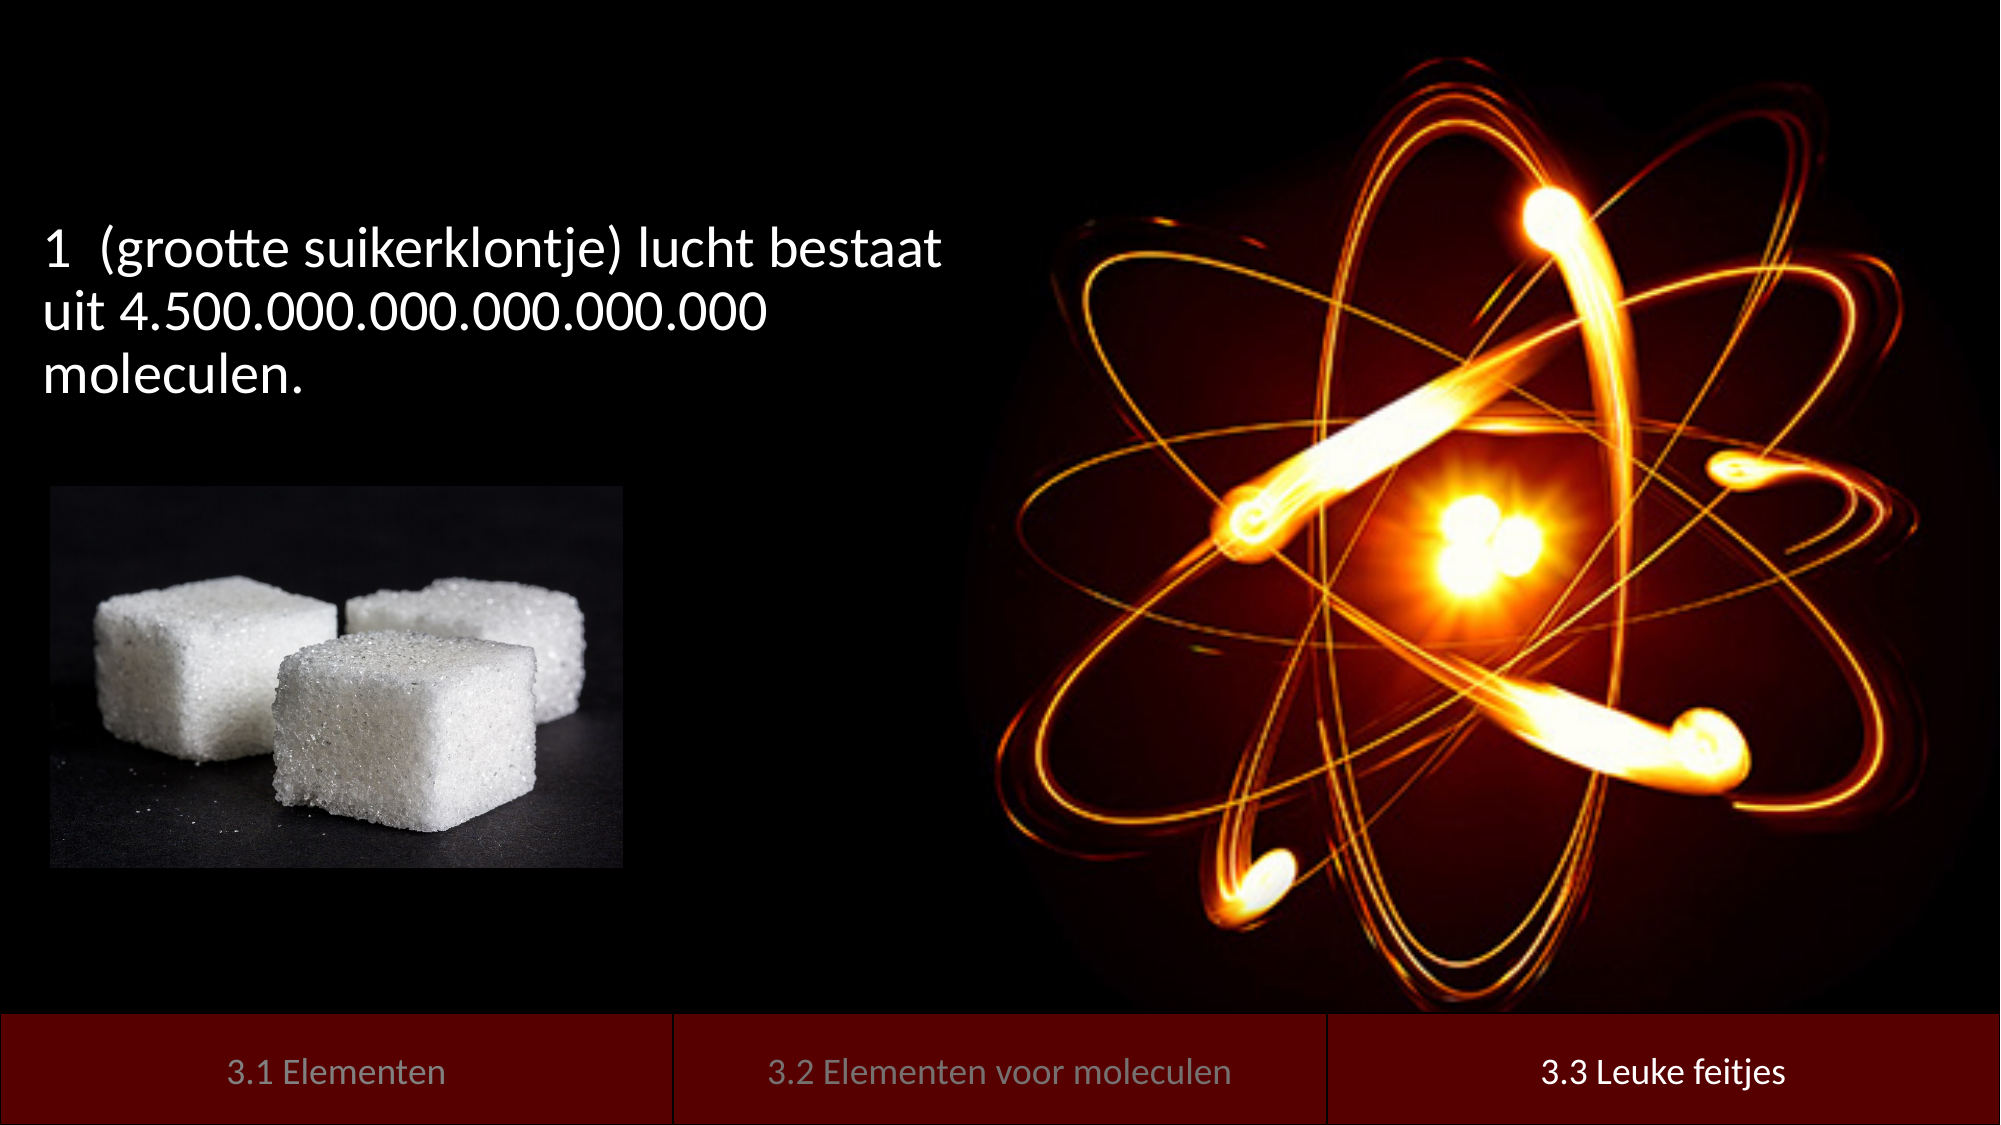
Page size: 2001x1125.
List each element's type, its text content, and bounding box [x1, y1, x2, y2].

text_box 3.1 Elementen [0, 1012, 577, 1125]
picture [50, 0, 2000, 1125]
